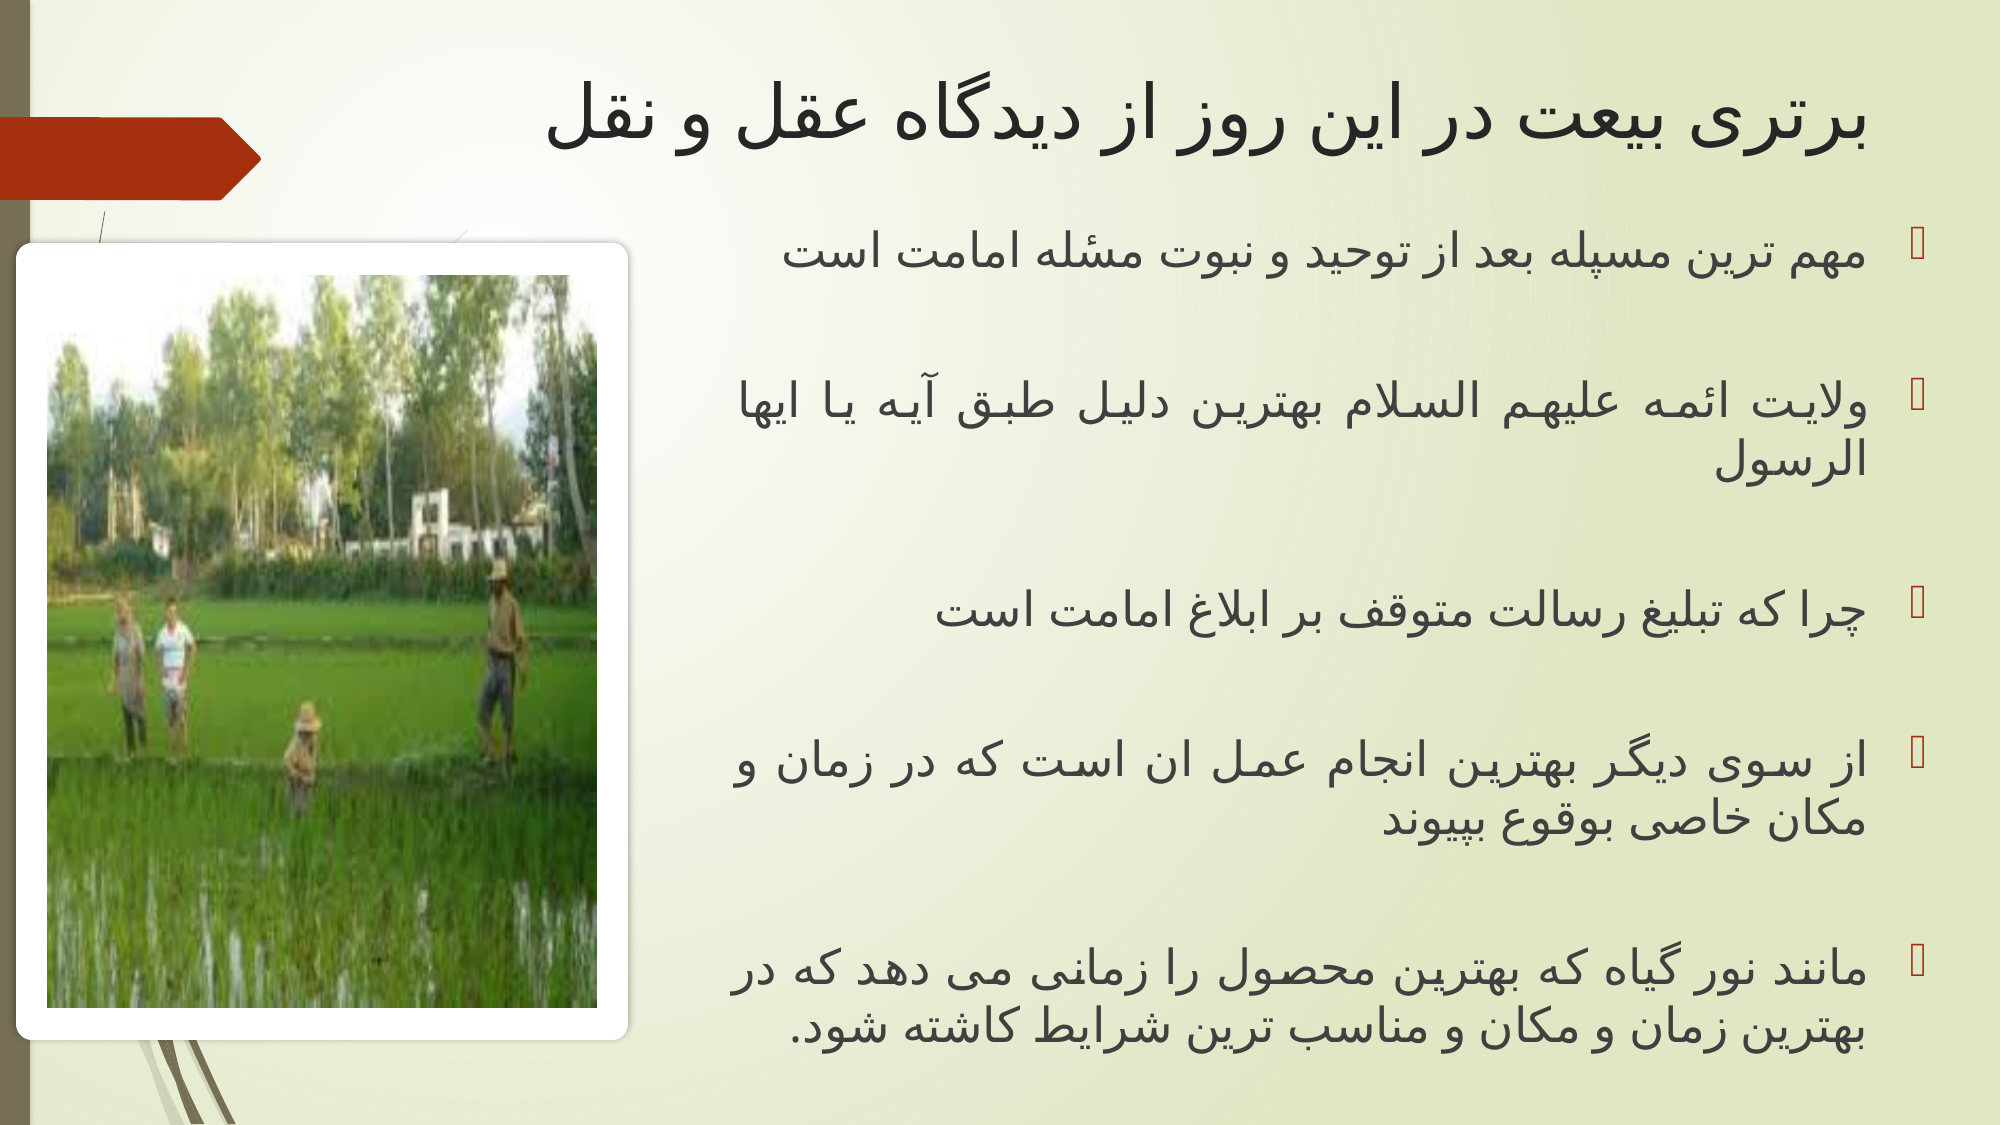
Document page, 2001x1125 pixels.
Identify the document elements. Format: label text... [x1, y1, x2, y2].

title برتری بیعت در این روز از دیدگاه عقل و نقل [425, 56, 1888, 212]
picture [47, 274, 598, 1009]
list مهم ترین مسپله بعد از توحید و نبوت مسٔله امامت است ولایت ائمه علیهم السلام بهترین دلیل طبق آیه یا ایها الرسول چرا که تبلیغ رسالت متوقف بر ابلاغ امامت است از سوی دیگر بهترین انجام عمل ان است که در زمان و مکان خاصی بوقوع بپیوند مانند نور گیاه که بهترین محصول را زمانی می دهد که در بهترین زمان و مکان و مناسب ترین شرایط کاشته شود. [715, 211, 1940, 1072]
